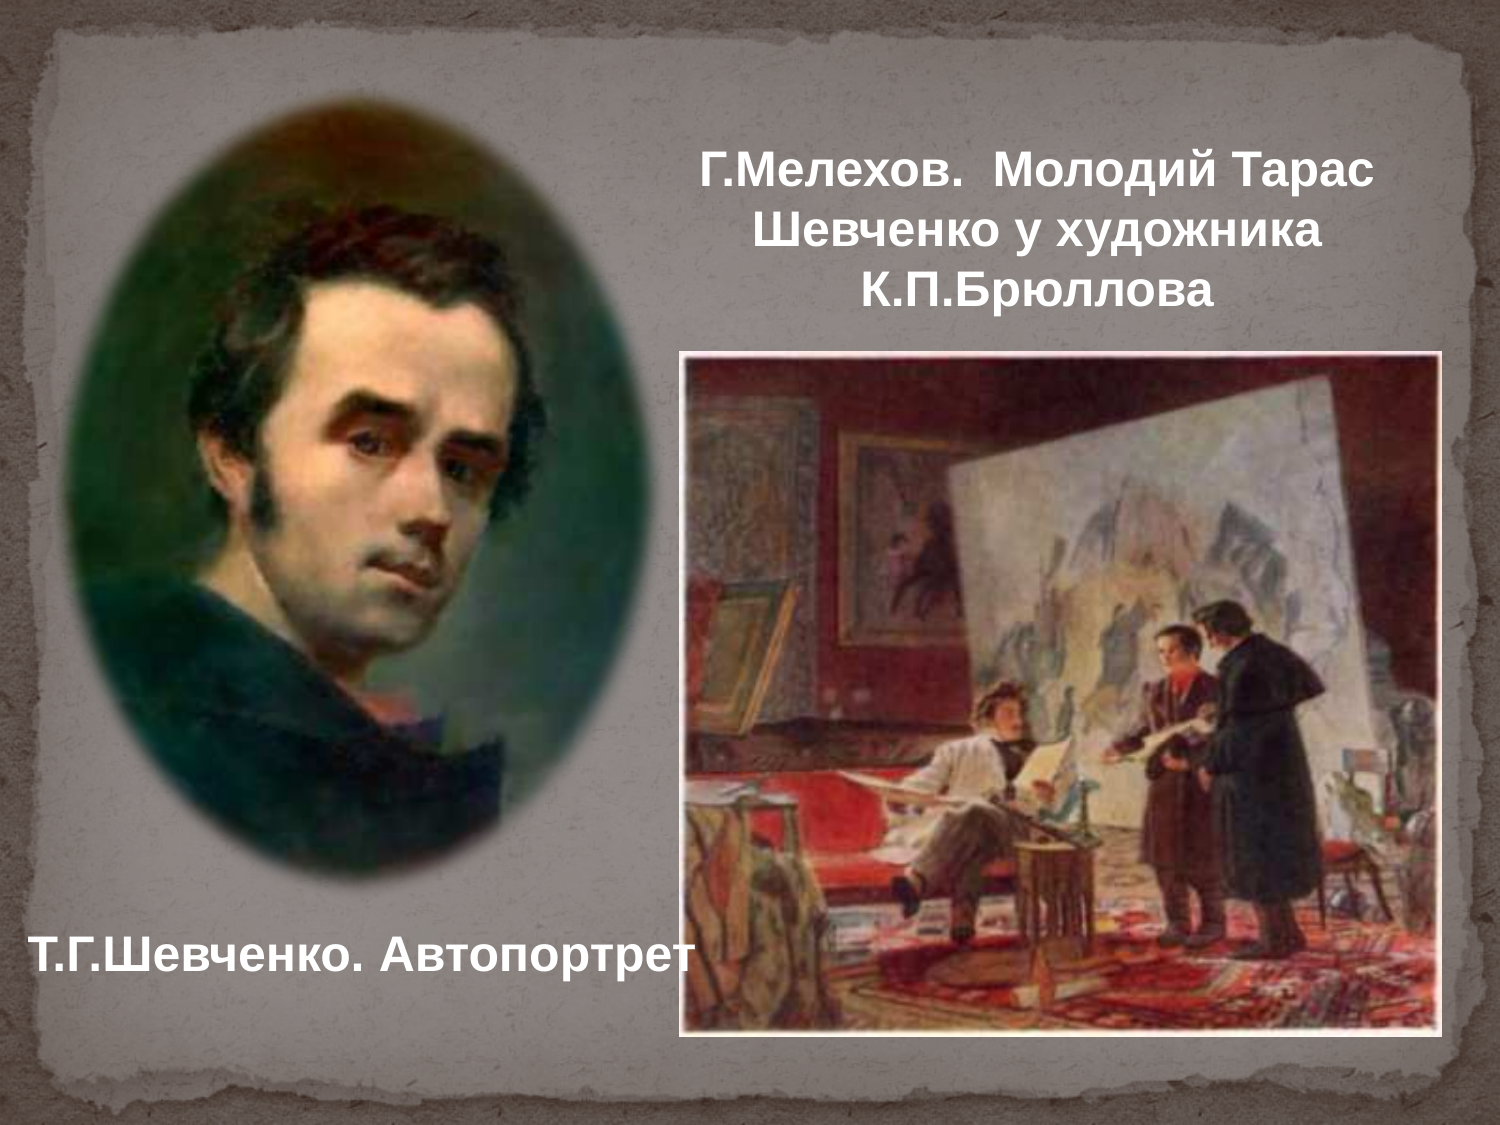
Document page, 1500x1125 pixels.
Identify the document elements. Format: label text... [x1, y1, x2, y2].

text_box Т.Г.Шевченко. Автопортрет [0, 913, 671, 989]
picture [679, 351, 1442, 1037]
picture [46, 81, 669, 903]
text_box Г.Мелехов. Молодий Тарас Шевченко у художника К.П.Брюллова [679, 128, 1442, 324]
